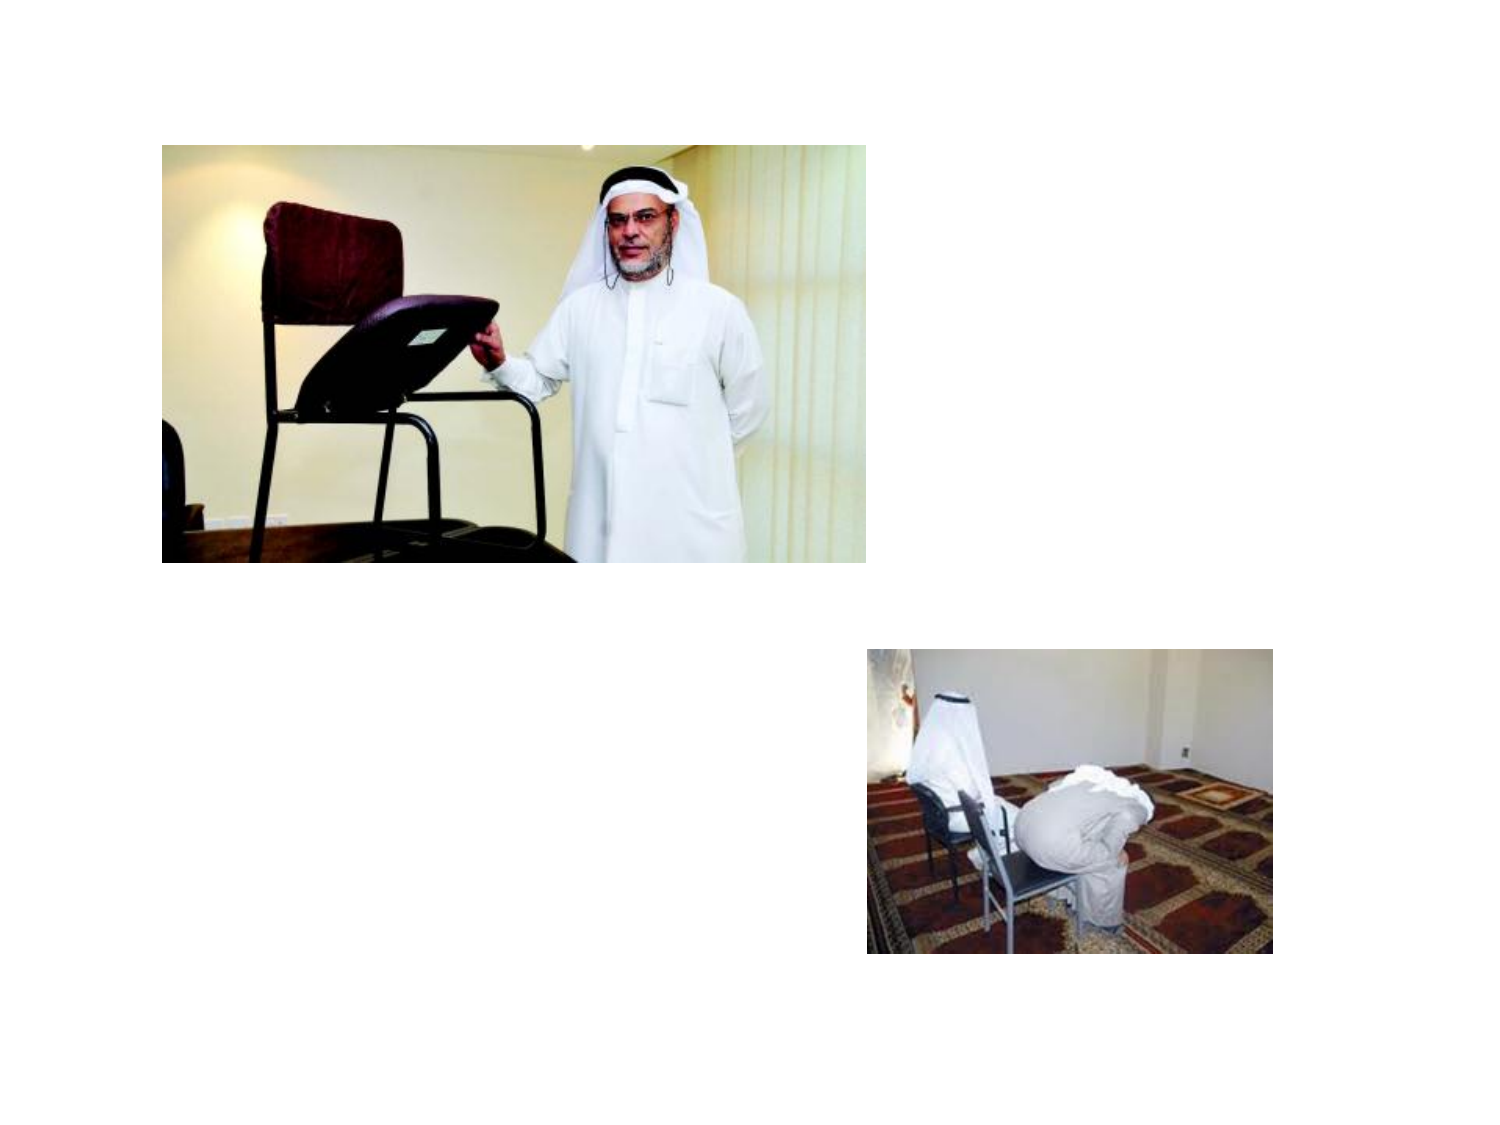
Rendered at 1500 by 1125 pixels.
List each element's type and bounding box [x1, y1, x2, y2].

picture [867, 649, 1273, 954]
picture [162, 145, 866, 563]
